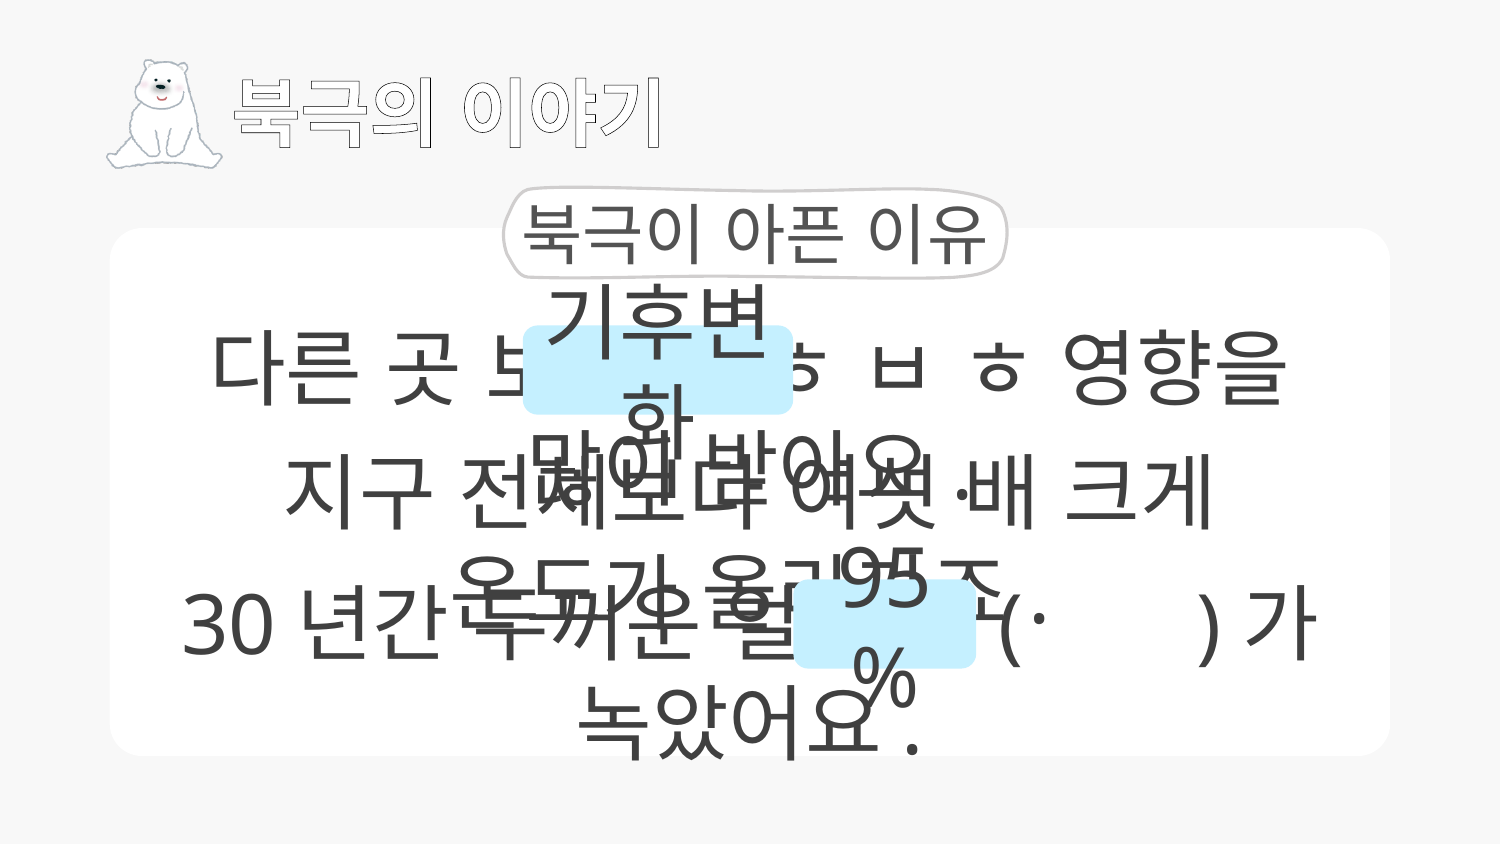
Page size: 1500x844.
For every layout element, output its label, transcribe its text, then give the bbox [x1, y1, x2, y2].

text_box 북극이 아픈 이유 [502, 186, 1009, 280]
text_box 북극의 이야기 [227, 82, 1059, 140]
text_box 지구 전체보다 여섯 배 크게 온도가 올라가죠. [142, 432, 1358, 648]
text_box 95% [792, 578, 978, 670]
text_box 기후변화 [521, 324, 795, 416]
text_box 다른 곳 보다 ㄱ ㅎ ㅂ ㅎ 영향을 많이 받아요. [157, 308, 1343, 432]
text_box [108, 226, 1392, 758]
picture [101, 51, 227, 177]
text_box 30년간 두꺼운 얼음의 ( )가 녹았어요. [157, 564, 1343, 779]
